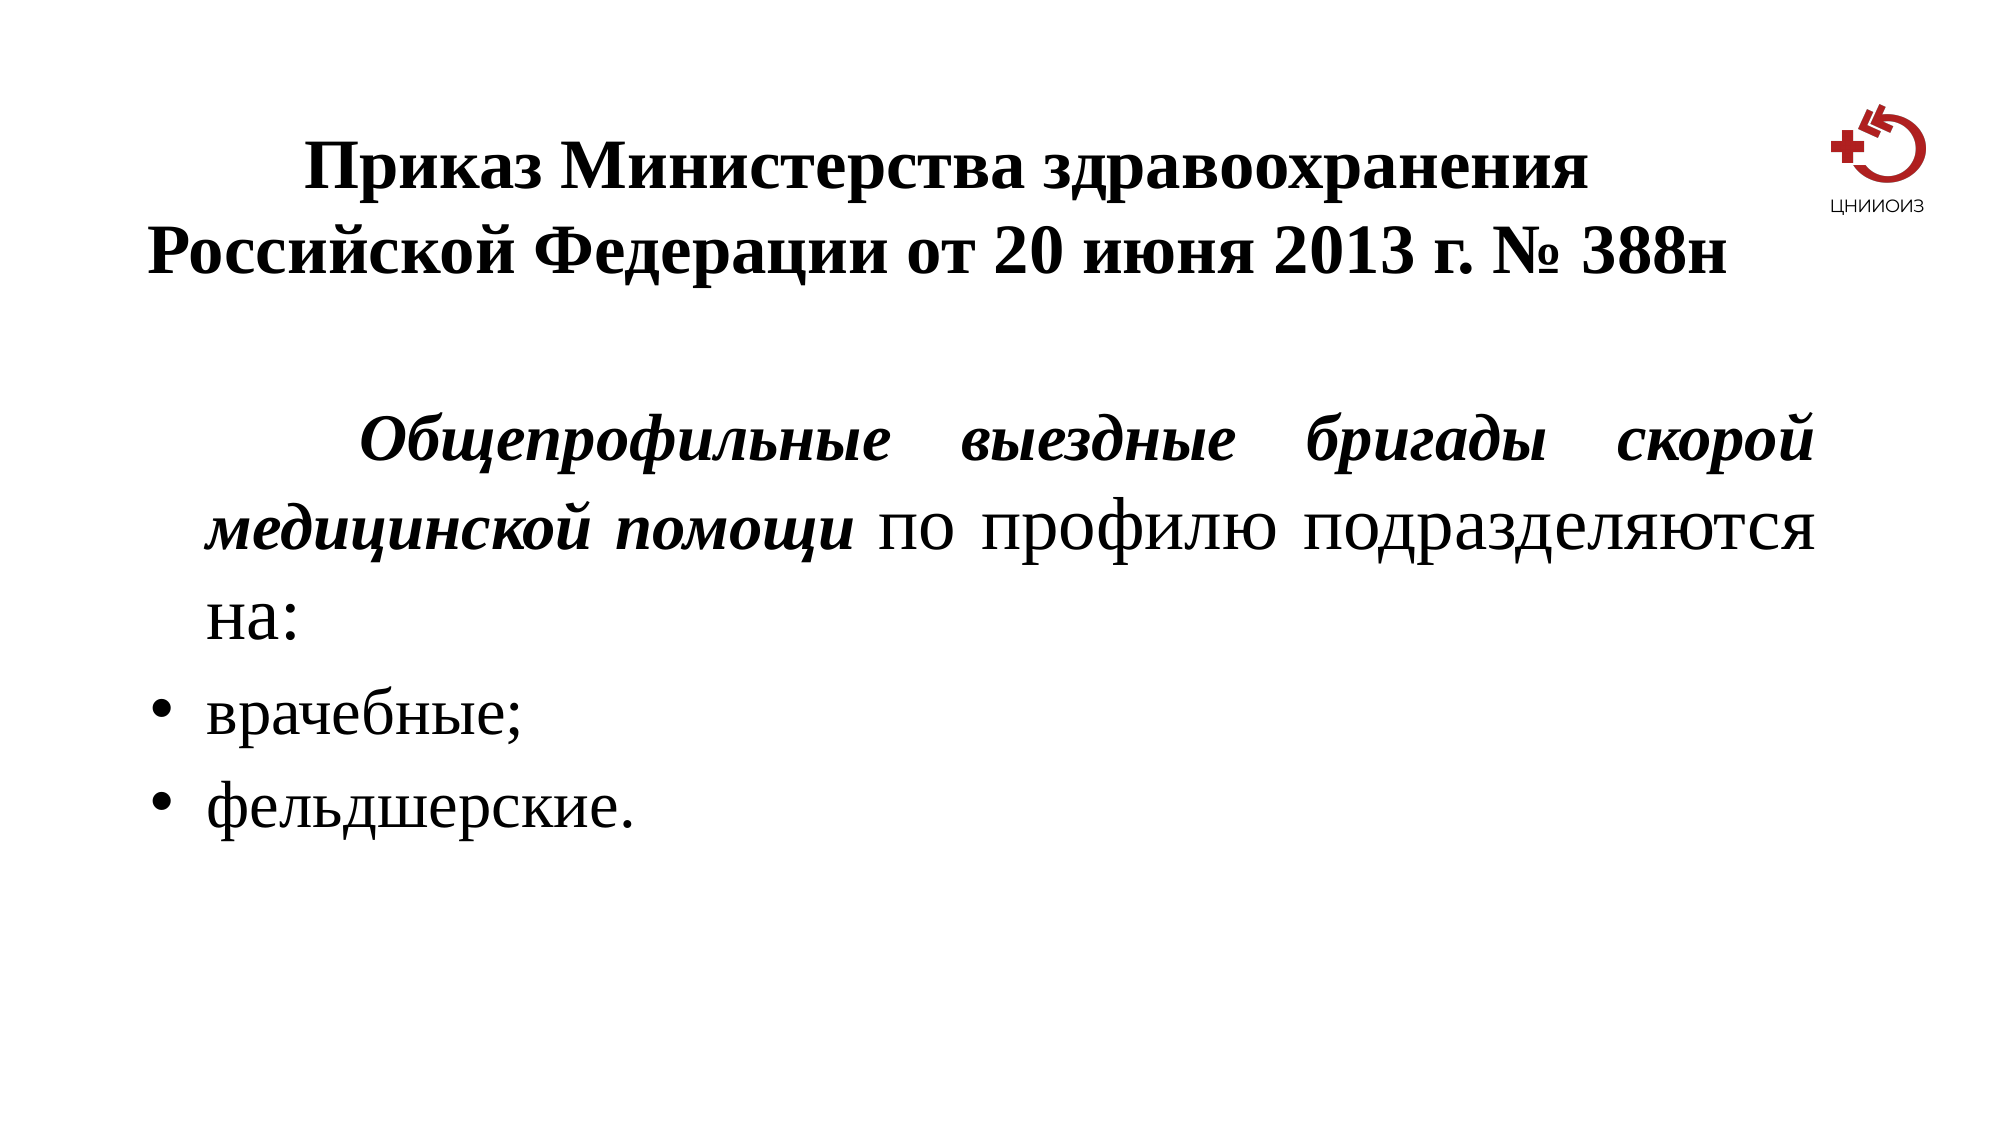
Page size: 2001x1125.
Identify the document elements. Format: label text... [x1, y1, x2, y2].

list Общепрофильные выездные бригады скорой медицинской помощи по профилю подразделяются на: врачебные; фельдшерские. [135, 386, 1832, 1070]
title Приказ Министерства здравоохранения Российской Федерации от 20 июня 2013 г. № 388н [119, 54, 1777, 350]
picture [1831, 104, 1926, 216]
